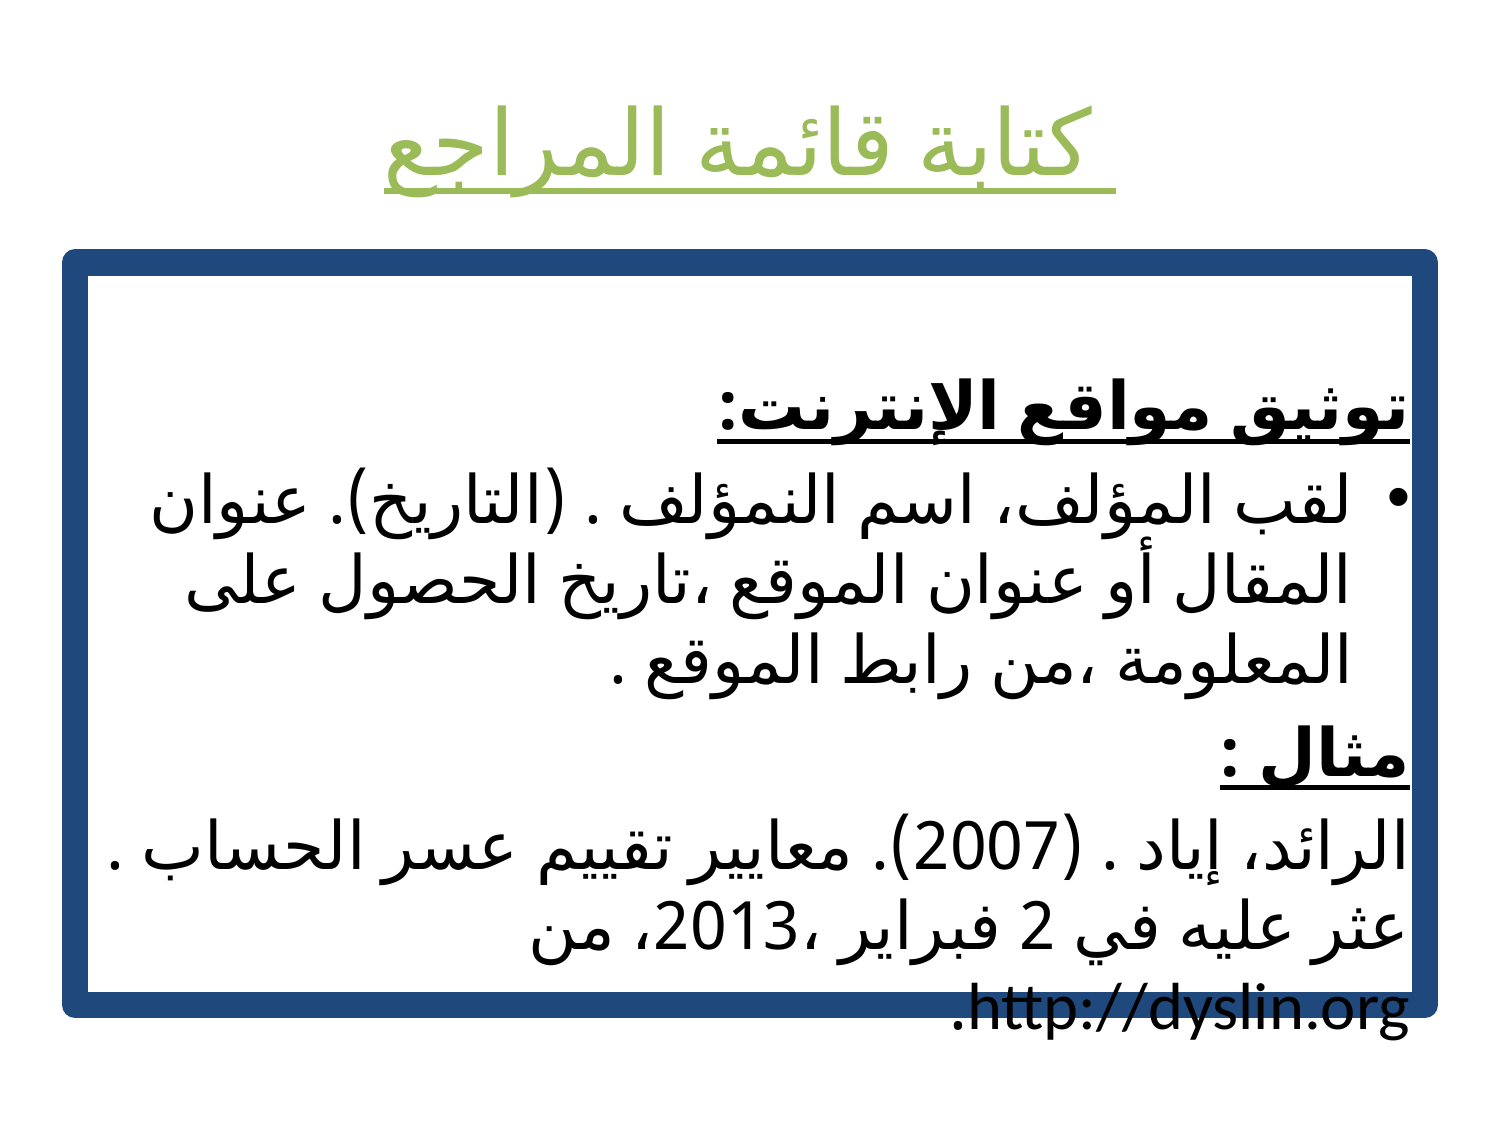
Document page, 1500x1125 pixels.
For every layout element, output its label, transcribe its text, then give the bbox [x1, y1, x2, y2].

title كتابة قائمة المراجع [75, 45, 1425, 233]
list توثيق مواقع الإنترنت: لقب المؤلف، اسم النمؤلف . (التاريخ). عنوان المقال أو عنوان الموقع ،تاريخ الحصول على المعلومة ،من رابط الموقع . مثال : الرائد، إياد . (2007). معايير تقييم عسر الحساب . عثر عليه في 2 فبراير ،2013، من http://dyslin.org. [75, 262, 1425, 1005]
